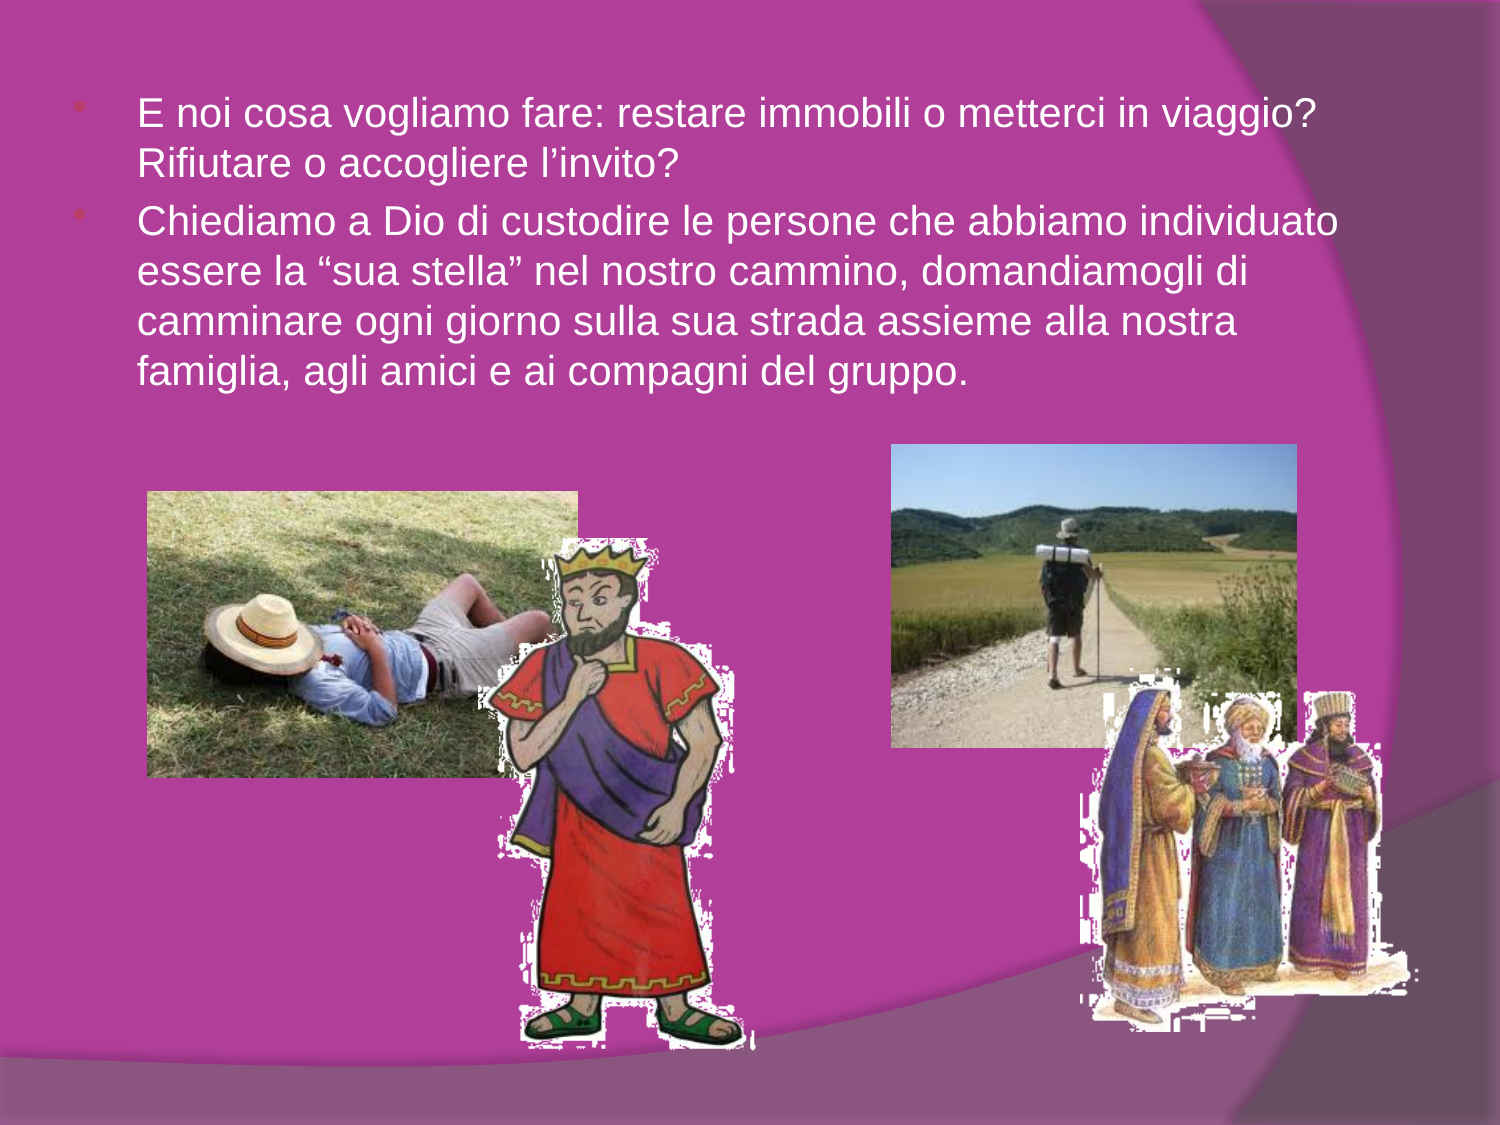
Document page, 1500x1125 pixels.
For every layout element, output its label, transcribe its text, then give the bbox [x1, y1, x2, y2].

picture [147, 491, 578, 778]
picture [891, 444, 1297, 748]
picture [1080, 668, 1421, 1032]
picture [478, 538, 758, 1057]
list E noi cosa vogliamo fare: restare immobili o metterci in viaggio? Rifiutare o accogliere l’invito? Chiediamo a Dio di custodire le persone che abbiamo individuato essere la “sua stella” nel nostro cammino, domandiamogli di camminare ogni giorno sulla sua strada assieme alla nostra famiglia, agli amici e ai compagni del gruppo. [53, 78, 1404, 261]
